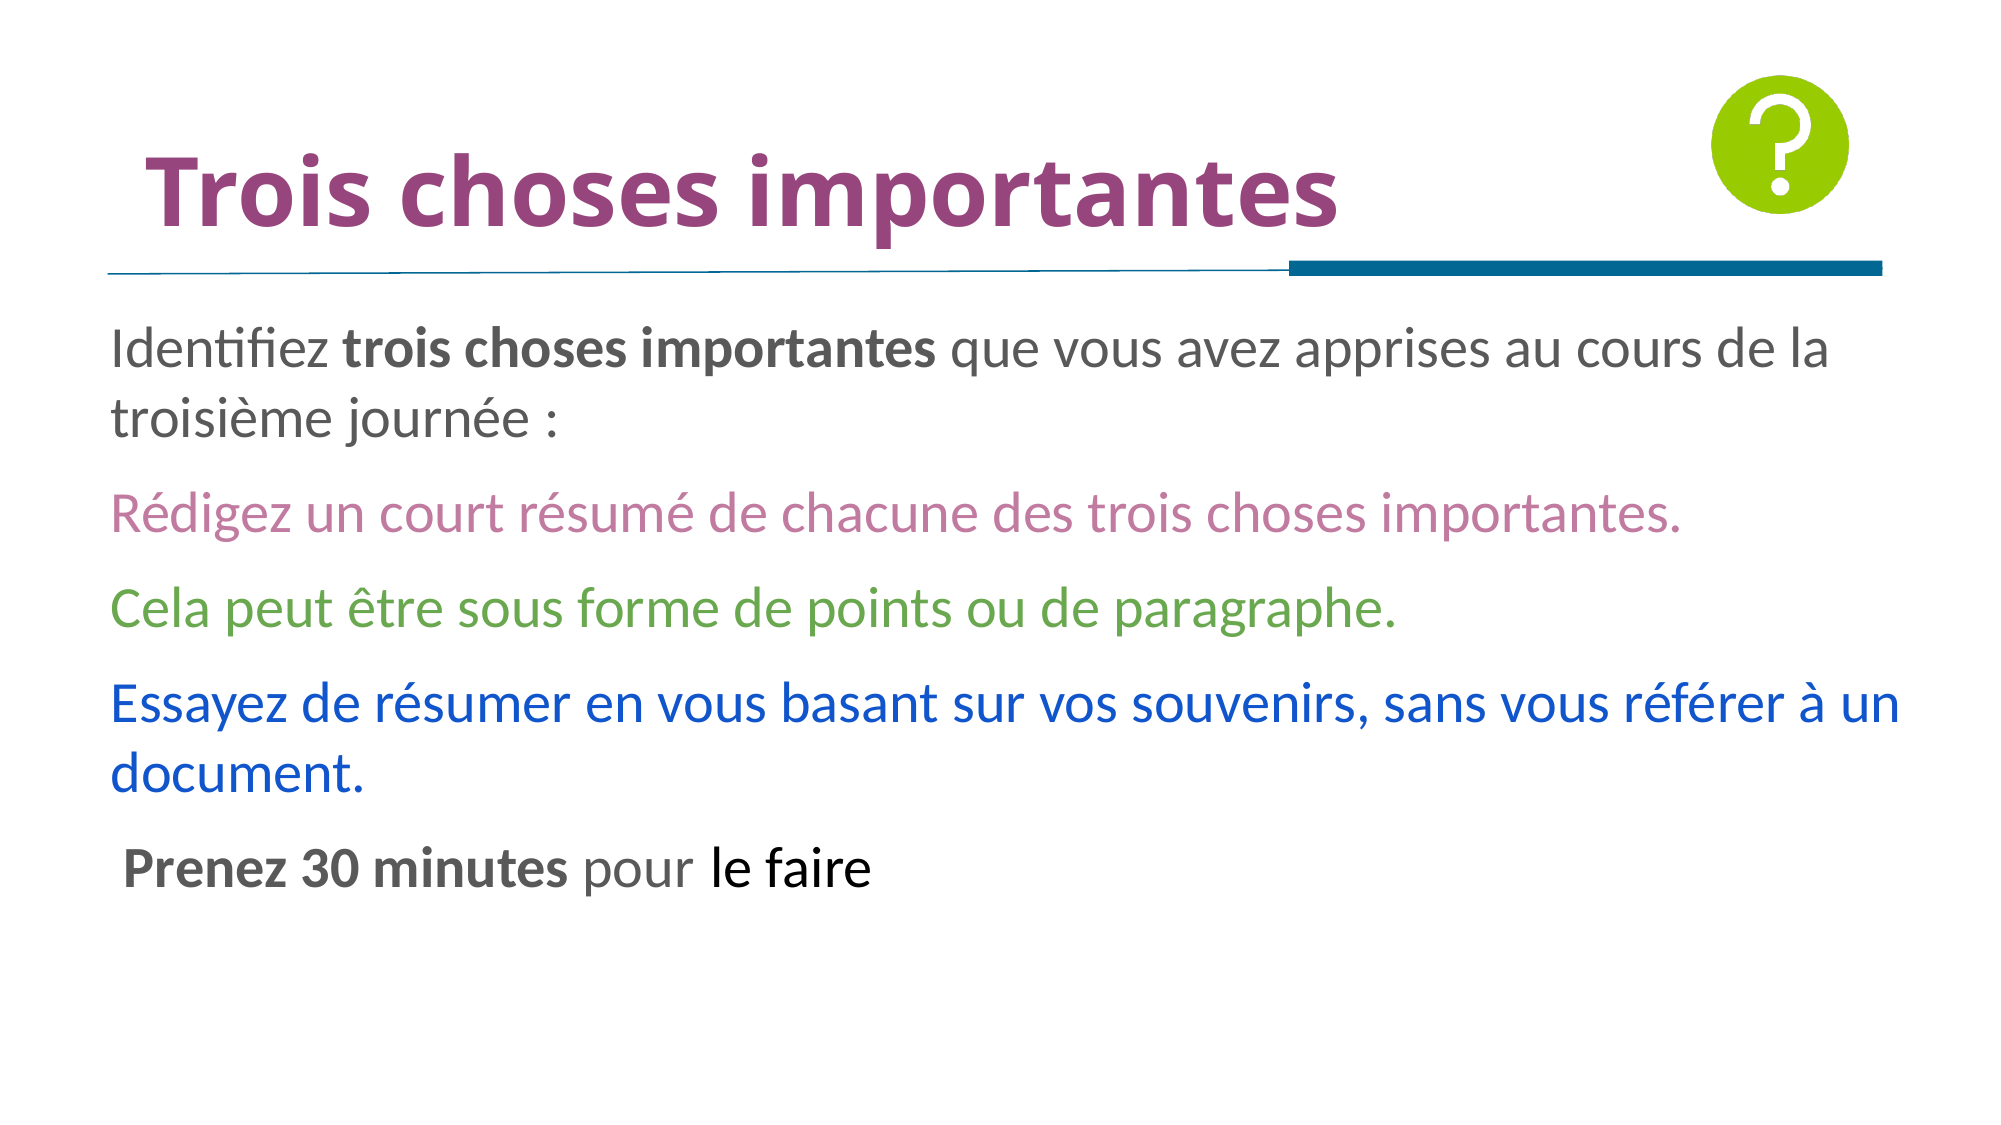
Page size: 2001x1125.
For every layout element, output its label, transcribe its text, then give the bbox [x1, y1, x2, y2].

picture [1693, 57, 1868, 232]
text_box Identifiez trois choses importantes que vous avez apprises au cours de la troisième journée : Rédigez un court résumé de chacune des trois choses importantes. Cela peut être sous forme de points ou de paragraphe. Essayez de résumer en vous basant sur vos souvenirs, sans vous référer à un document. Prenez 30 minutes pour le faire [95, 301, 1940, 907]
list Trois choses importantes [129, 125, 1905, 267]
